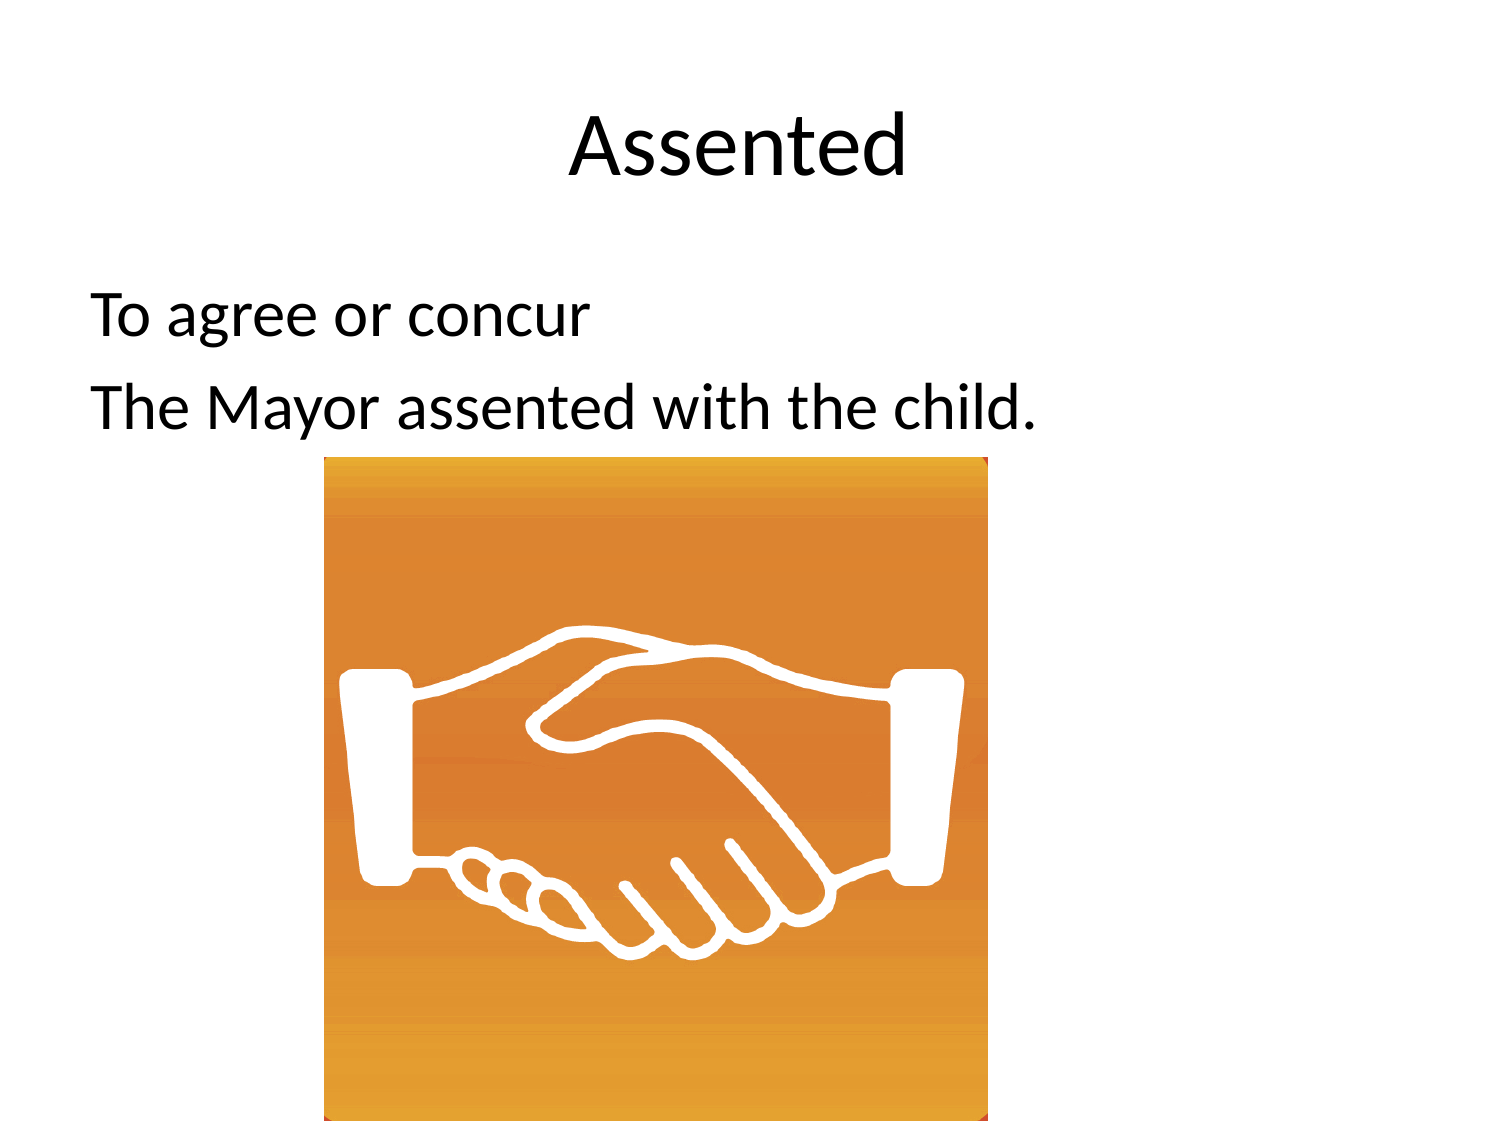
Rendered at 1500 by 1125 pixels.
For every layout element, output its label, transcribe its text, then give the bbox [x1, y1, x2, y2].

title Assented [75, 45, 1425, 233]
picture [324, 457, 988, 1121]
list To agree or concur The Mayor assented with the child. [75, 262, 1425, 1005]
